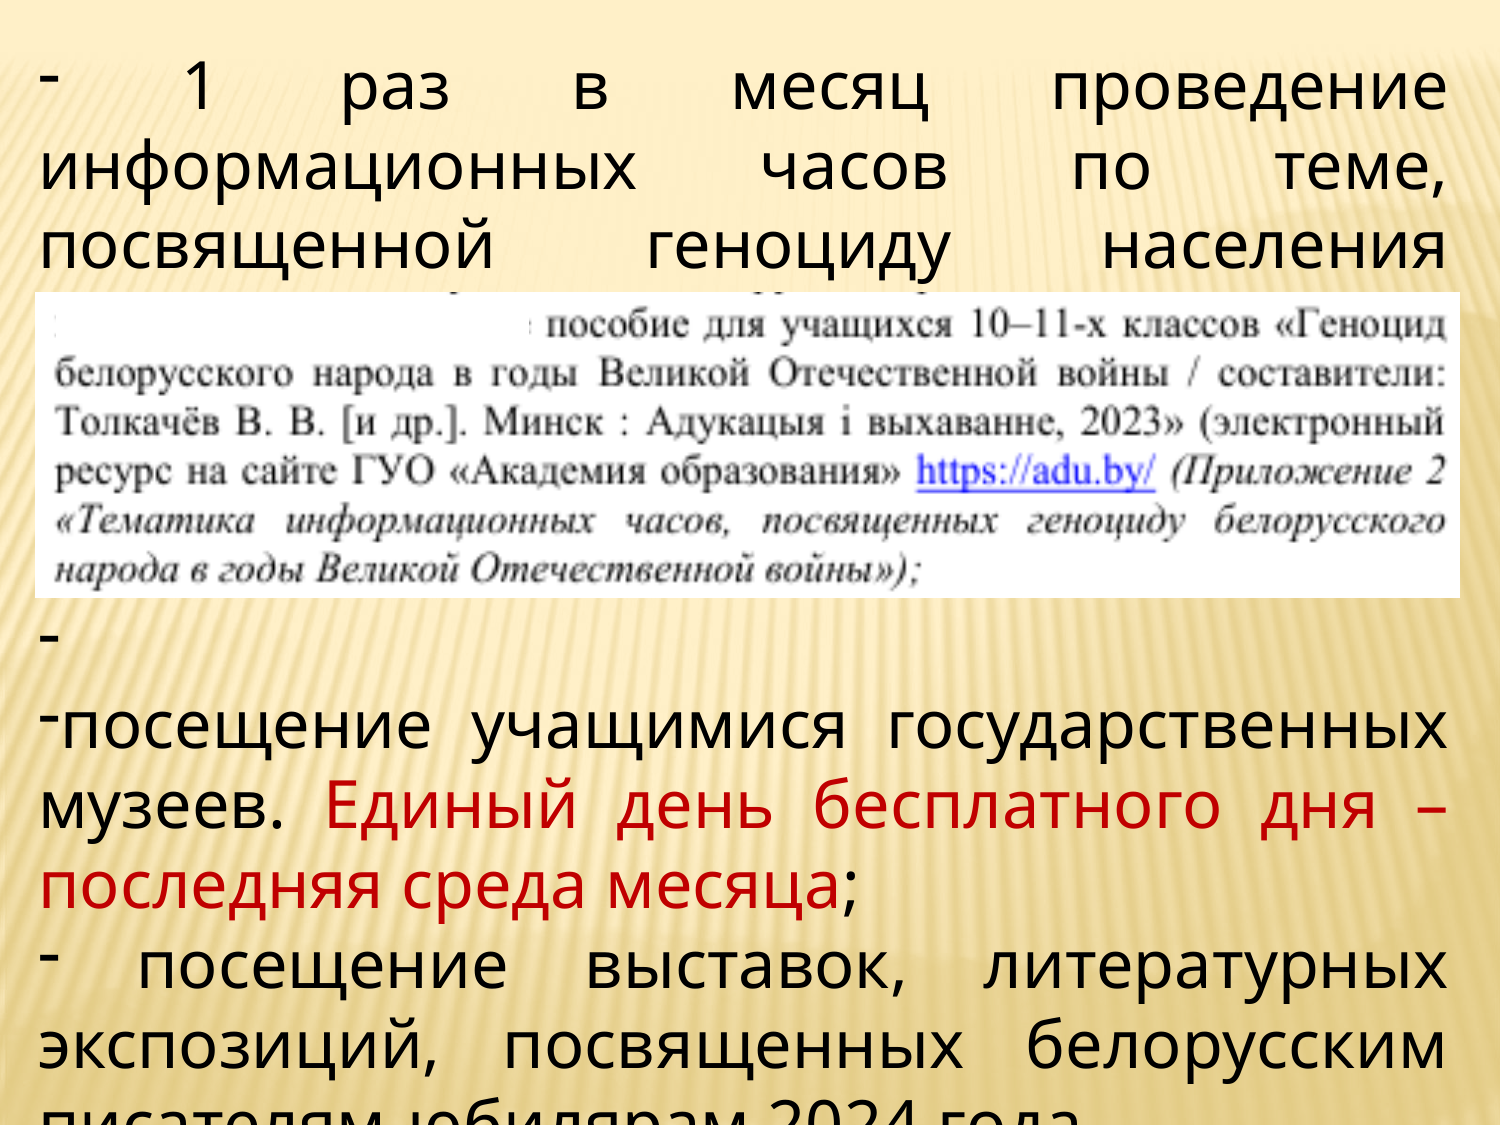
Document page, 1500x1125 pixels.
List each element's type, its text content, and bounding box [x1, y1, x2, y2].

picture [34, 292, 1460, 598]
text_box 1 раз в месяц проведение информационных часов по теме, посвященной геноциду населения Беларуси во время ВОВ посещение учащимися государственных музеев. Единый день бесплатного дня – последняя среда месяца; посещение выставок, литературных экспозиций, посвященных белорусским писателям-юбилярам 2024 года. [23, 35, 1465, 1125]
